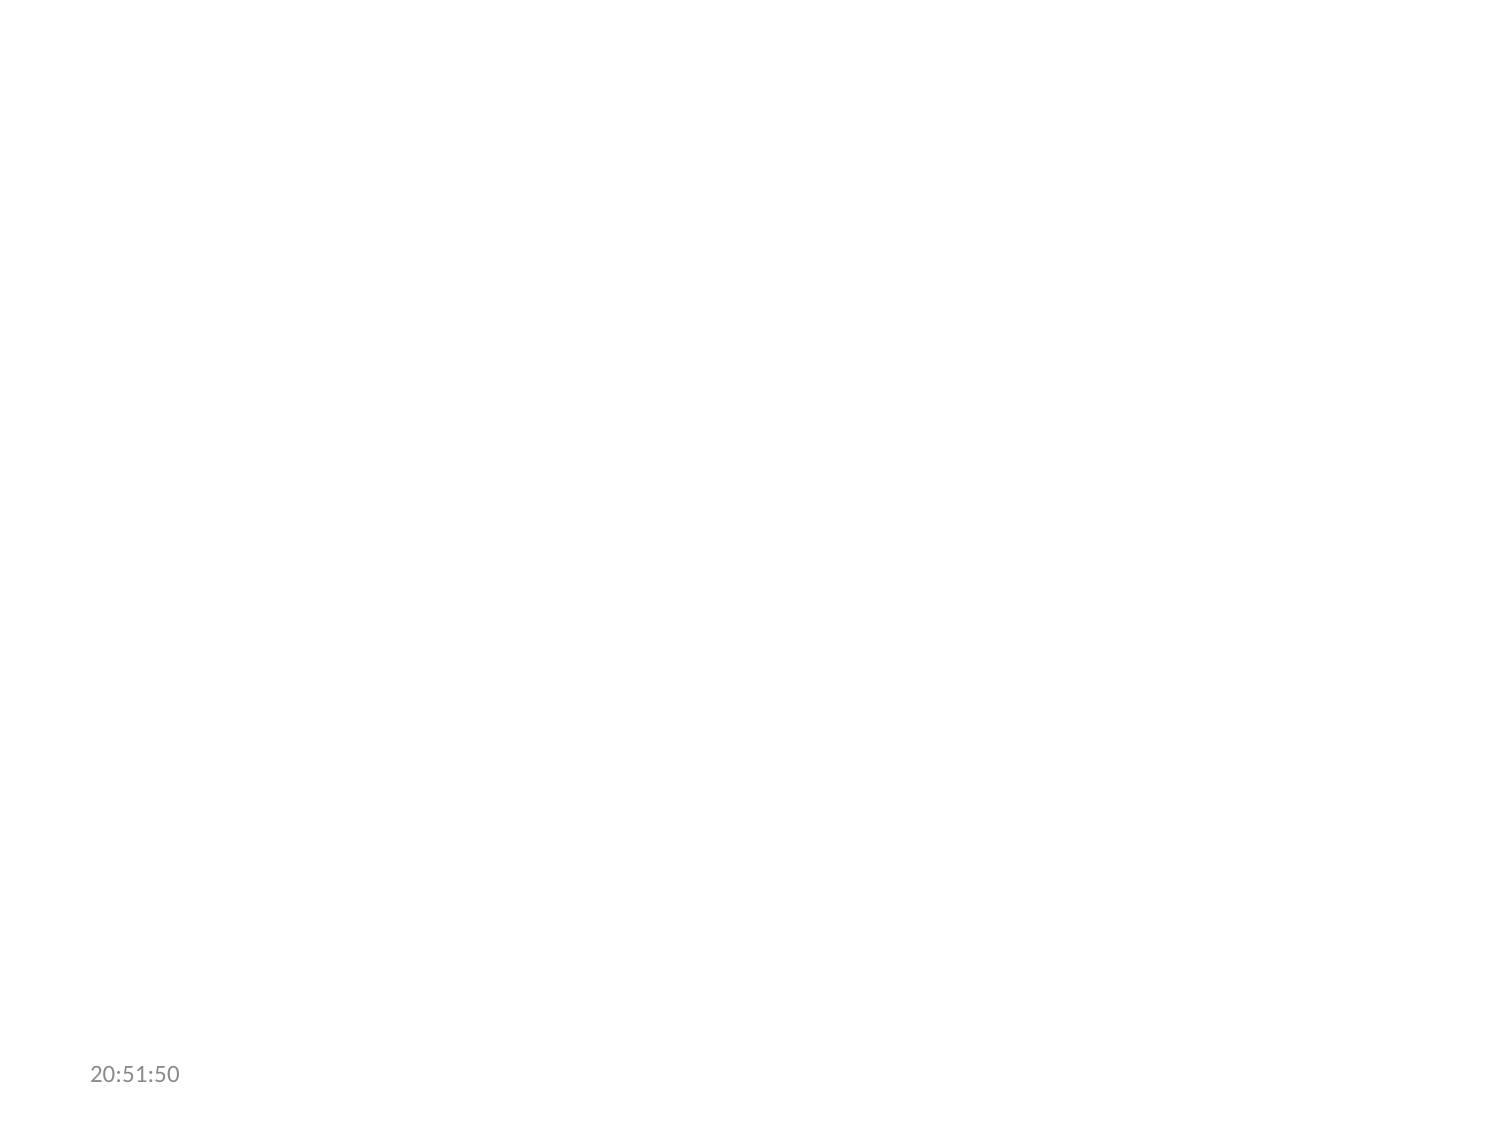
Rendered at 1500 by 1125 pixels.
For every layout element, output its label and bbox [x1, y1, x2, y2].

slide_number [75, 1042, 425, 1103]
